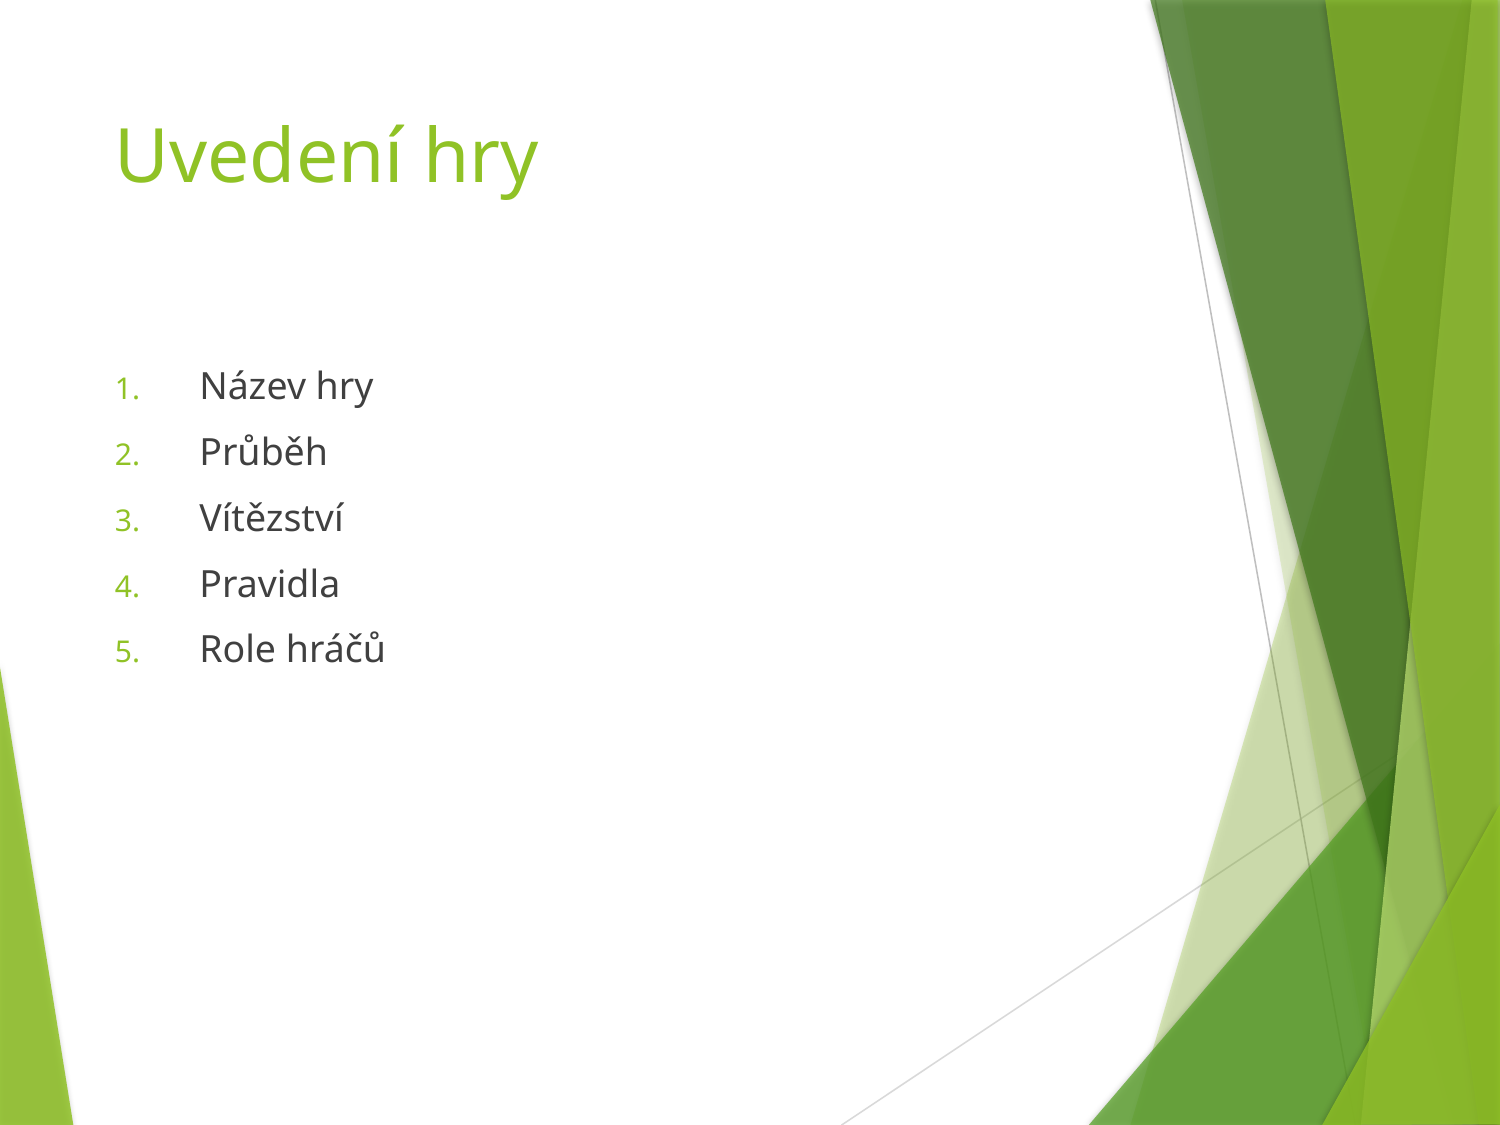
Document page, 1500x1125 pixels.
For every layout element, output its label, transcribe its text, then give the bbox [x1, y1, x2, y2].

list Název hry Průběh Vítězství Pravidla Role hráčů [99, 354, 1142, 992]
title Uvedení hry [99, 99, 1142, 317]
